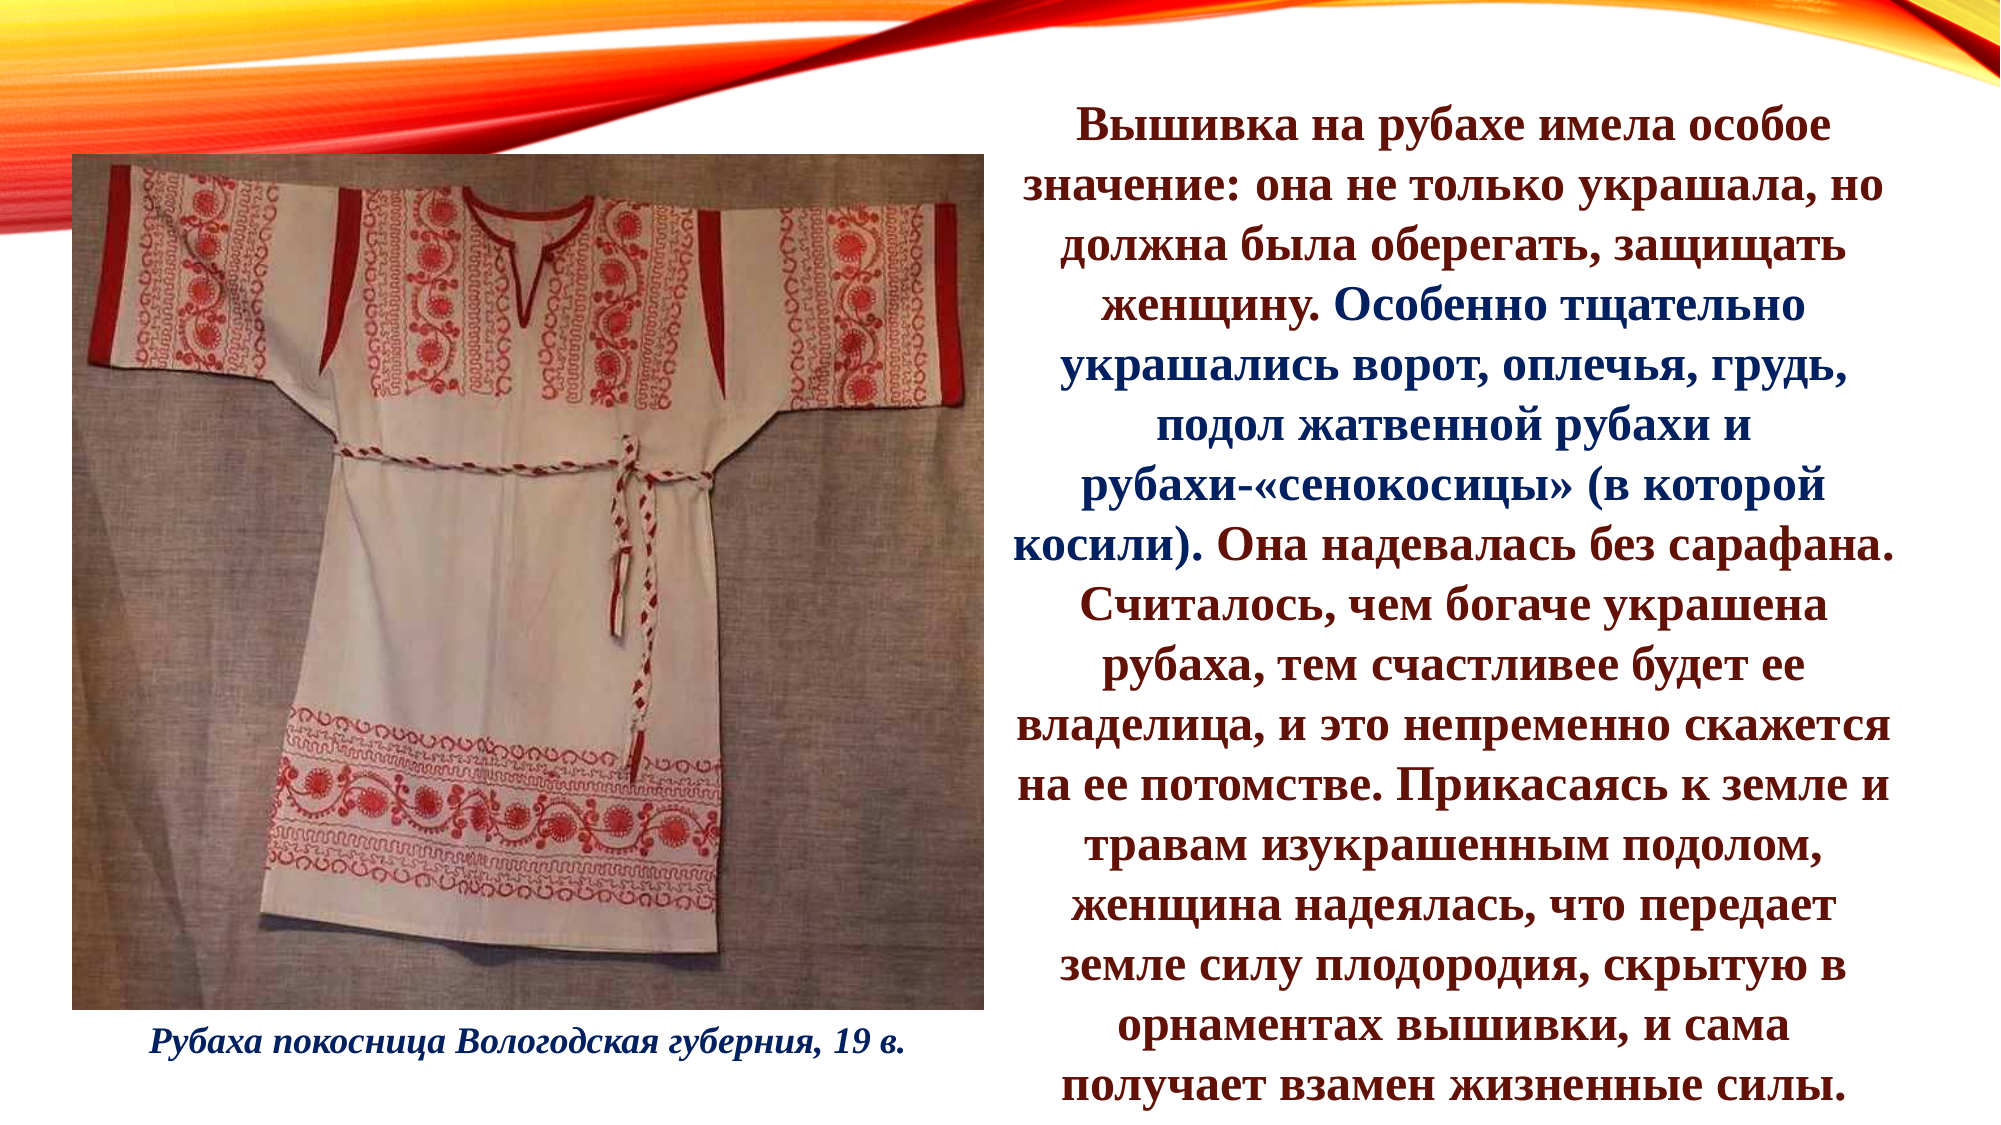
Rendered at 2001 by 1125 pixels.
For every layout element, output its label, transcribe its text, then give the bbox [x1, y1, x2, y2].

text_box Рубаха покосница Вологодская губерния, 19 в. [71, 1010, 984, 1069]
picture [0, 0, 2000, 1010]
text_box Вышивка на рубахе имела особое значение: она не только украшала, но должна была оберегать, защищать женщину. Особенно тщательно украшались ворот, оплечья, грудь, подол жатвенной рубахи и рубахи-«сенокосицы» (в которой косили). Она надевалась без сарафана. Считалось, чем богаче украшена рубаха, тем счастливее будет ее владелица, и это непременно скажется на ее потомстве. Прикасаясь к земле и травам изукрашенным подолом, женщина надеялась, что передает земле силу плодородия, скрытую в орнаментах вышивки, и сама получает взамен жизненные силы. [996, 82, 1912, 1118]
